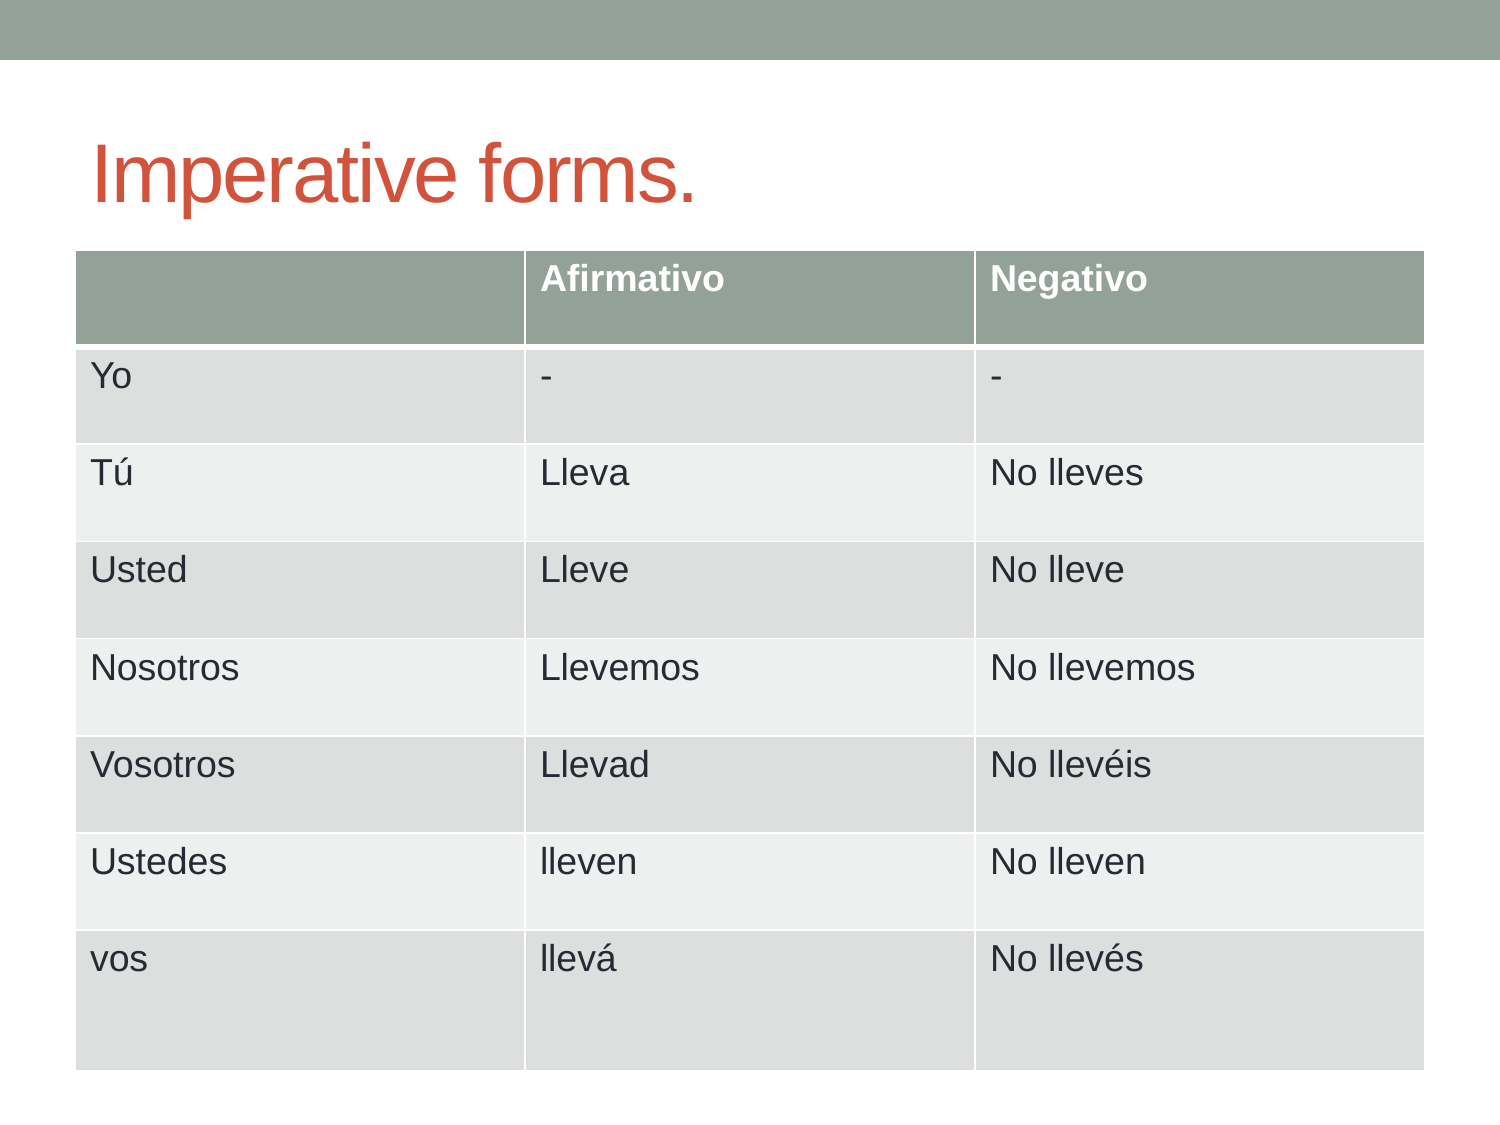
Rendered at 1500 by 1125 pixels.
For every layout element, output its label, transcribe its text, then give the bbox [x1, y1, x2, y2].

table_cell Llevad [526, 737, 974, 832]
table_cell Ustedes [76, 834, 524, 929]
table_cell - [976, 350, 1424, 443]
table_cell Yo [76, 350, 524, 443]
table_cell llevá [526, 931, 974, 1070]
table_cell Usted [76, 542, 524, 638]
table_cell Vosotros [76, 737, 524, 832]
table_cell Lleva [526, 445, 974, 541]
table_cell No lleves [976, 445, 1424, 541]
table_cell No llevemos [976, 639, 1424, 735]
title Imperative forms. [75, 87, 1425, 249]
table_cell Lleve [526, 542, 974, 638]
table_cell Llevemos [526, 639, 974, 735]
table_cell - [526, 350, 974, 443]
table_cell Tú [76, 445, 524, 541]
table_cell No llevés [976, 931, 1424, 1070]
table_cell No lleven [976, 834, 1424, 929]
table_header Afirmativo [526, 251, 974, 344]
table_cell lleven [526, 834, 974, 929]
table_header Negativo [976, 251, 1424, 344]
table_cell Nosotros [76, 639, 524, 735]
table_cell vos [76, 931, 524, 1070]
table_cell No lleve [976, 542, 1424, 638]
table_cell No llevéis [976, 737, 1424, 832]
table_header [76, 251, 524, 344]
